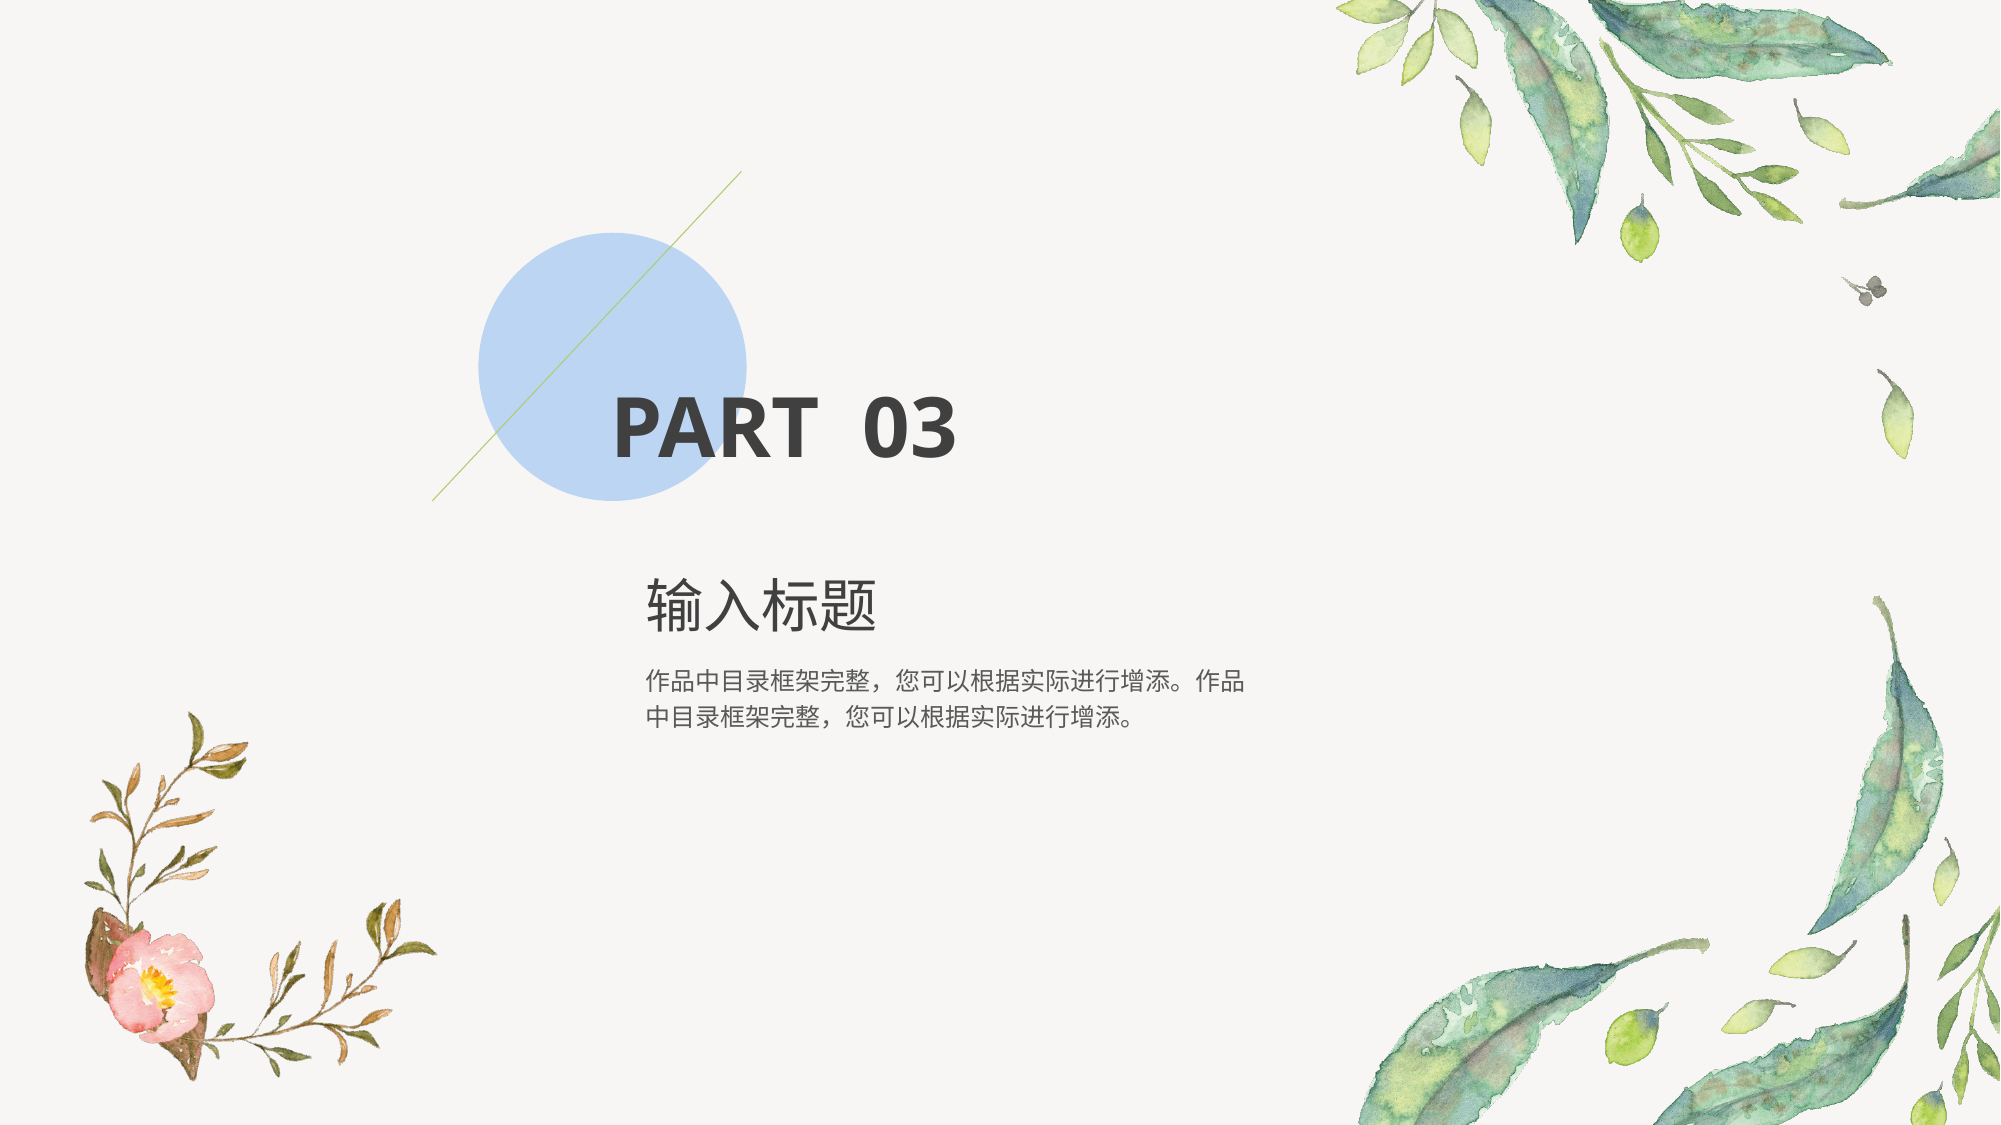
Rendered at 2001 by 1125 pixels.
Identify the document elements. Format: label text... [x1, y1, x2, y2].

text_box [432, 171, 742, 501]
text_box 作品中目录框架完整，您可以根据实际进行增添。作品中目录框架完整，您可以根据实际进行增添。 [645, 659, 1191, 768]
text_box PART 03 [742, 366, 996, 482]
text_box 输入标题 [630, 561, 1191, 646]
text_box [742, 328, 748, 366]
picture [0, 0, 2001, 1125]
